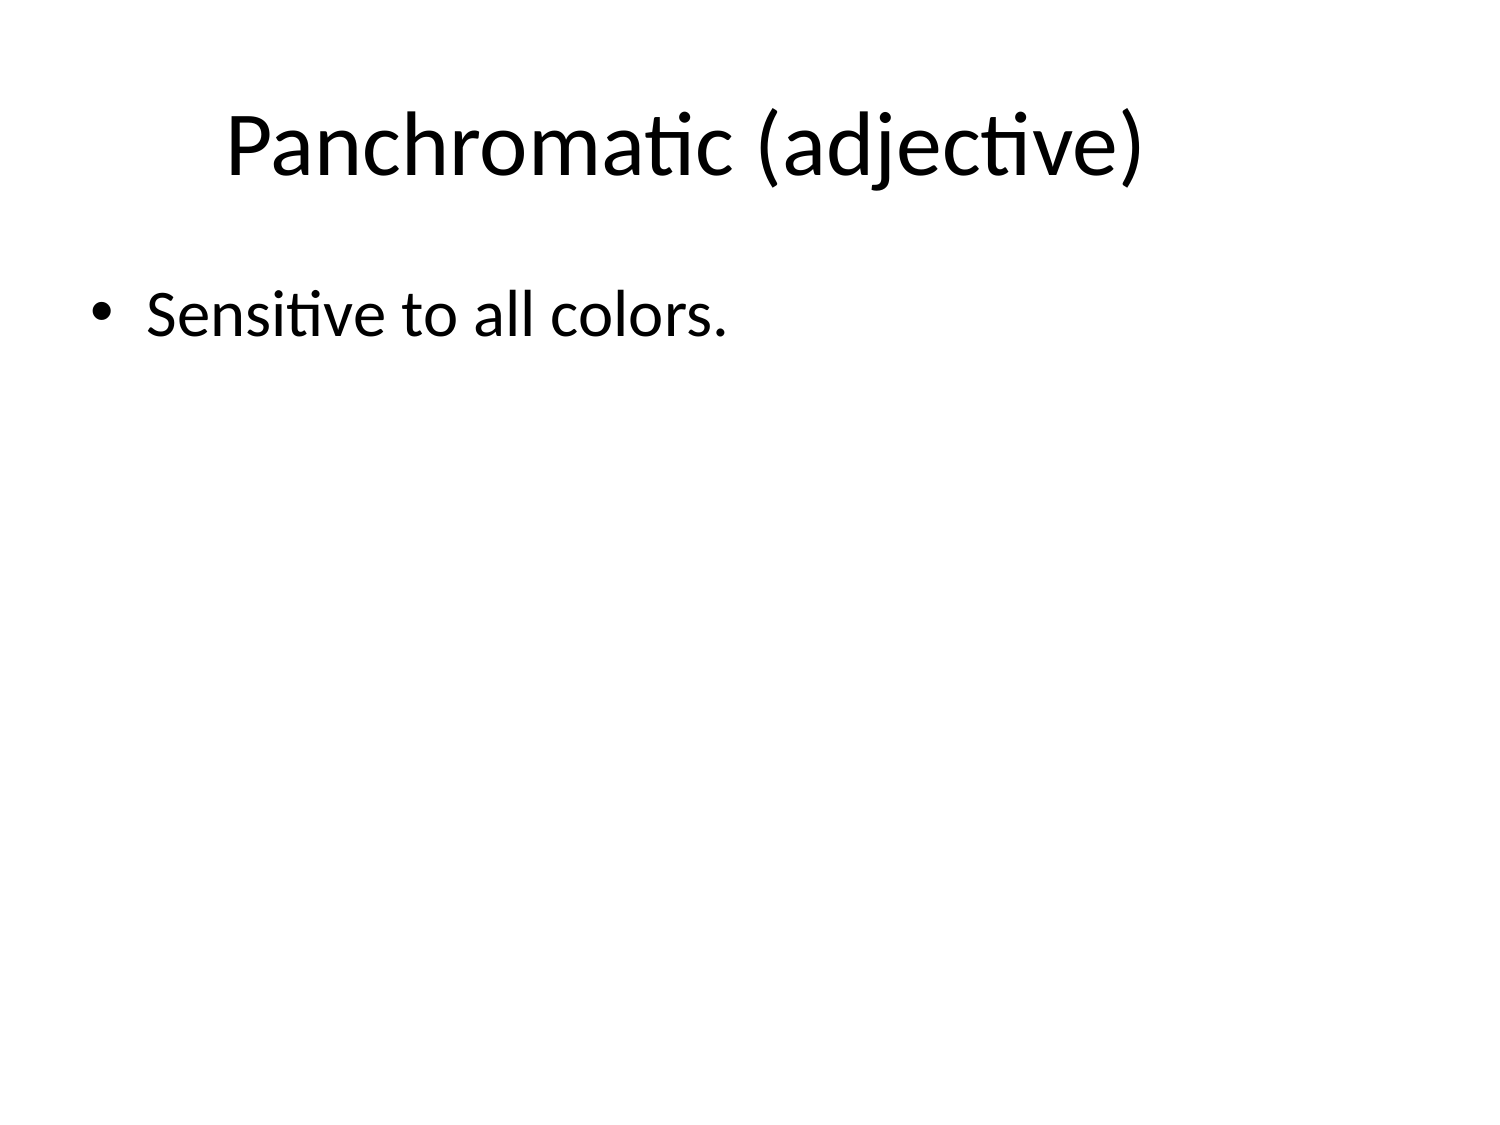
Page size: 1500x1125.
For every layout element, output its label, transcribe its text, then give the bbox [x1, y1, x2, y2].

list Sensitive to all colors. [75, 262, 1425, 1005]
title Panchromatic (adjective) [75, 45, 1425, 233]
